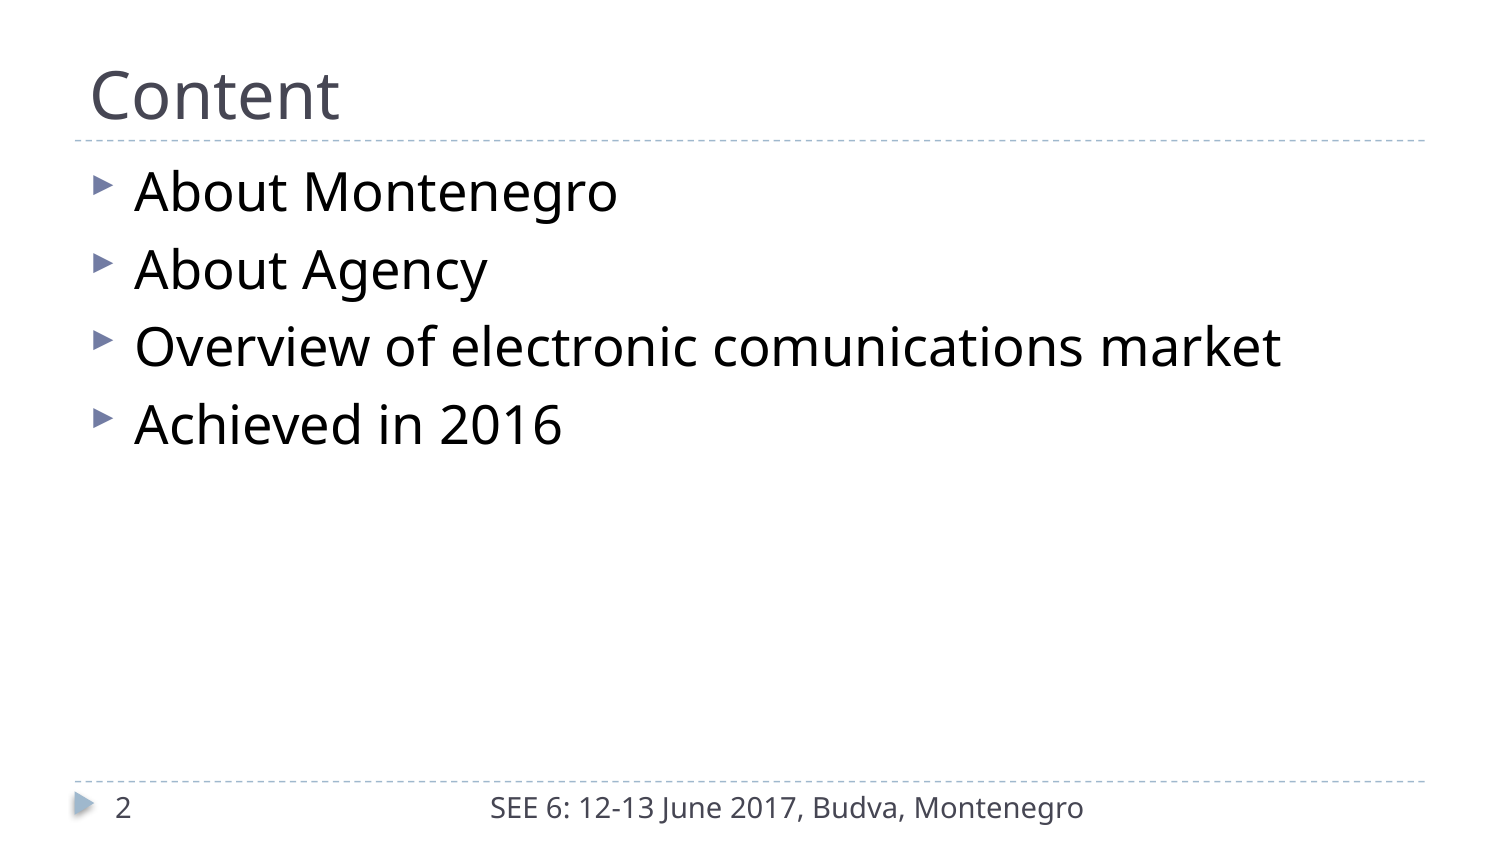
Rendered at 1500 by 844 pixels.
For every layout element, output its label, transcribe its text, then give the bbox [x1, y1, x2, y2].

slide_number 2 [100, 782, 426, 827]
footer SEE 6: 12-13 June 2017, Budva, Montenegro [475, 782, 1459, 827]
list About Montenegro About Agency Overview of electronic comunications market Achieved in 2016 [75, 150, 1425, 758]
title Content [75, 18, 1425, 141]
